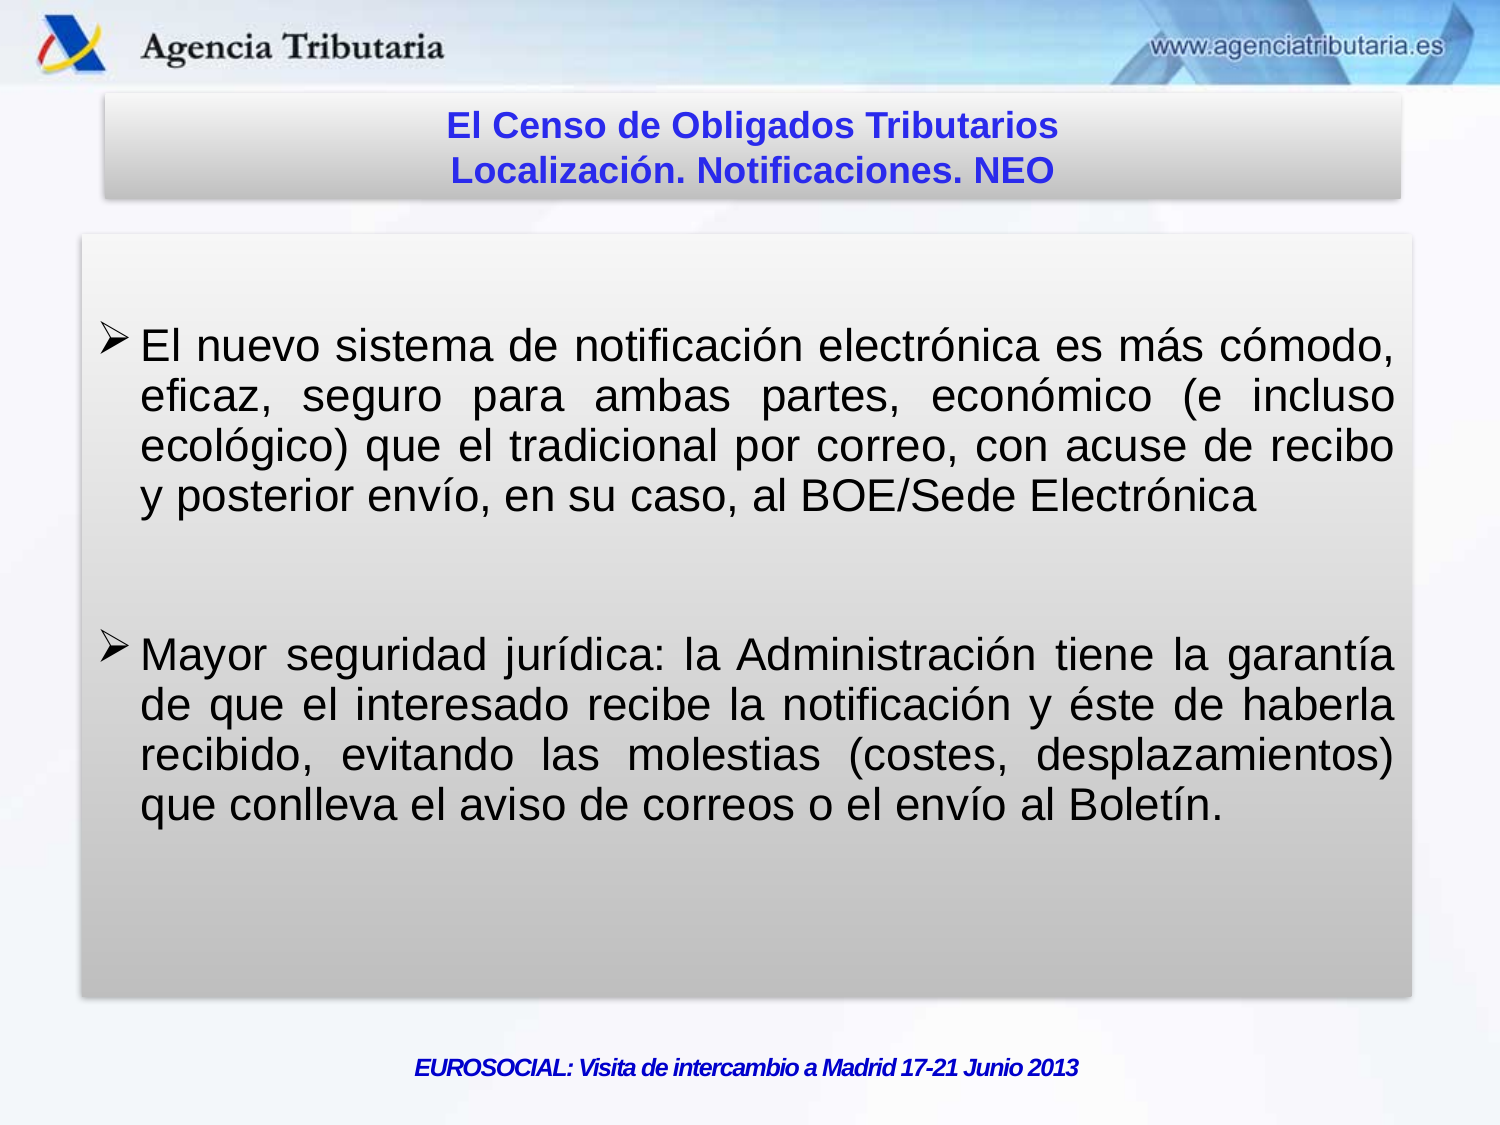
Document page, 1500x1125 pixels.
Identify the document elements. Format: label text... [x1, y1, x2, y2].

text_box El nuevo sistema de notificación electrónica es más cómodo, eficaz, seguro para ambas partes, económico (e incluso ecológico) que el tradicional por correo, con acuse de recibo y posterior envío, en su caso, al BOE/Sede Electrónica Mayor seguridad jurídica: la Administración tiene la garantía de que el interesado recibe la notificación y éste de haberla recibido, evitando las molestias (costes, desplazamientos) que conlleva el aviso de correos o el envío al Boletín. [81, 234, 1412, 997]
picture [0, 0, 1500, 1125]
text_box EUROSOCIAL: Visita de intercambio a Madrid 17-21 Junio 2013 [46, 1044, 1454, 1090]
text_box El Censo de Obligados Tributarios Localización. Notificaciones. NEO [105, 93, 1401, 199]
